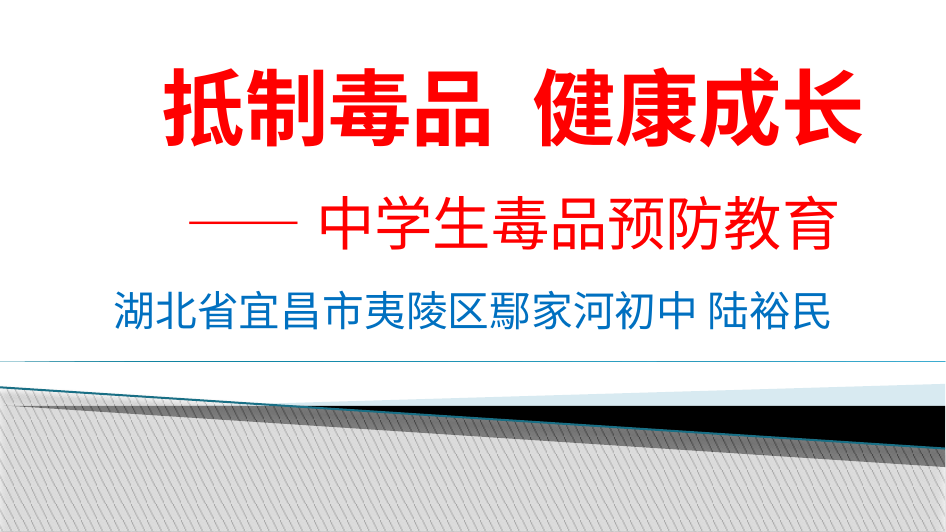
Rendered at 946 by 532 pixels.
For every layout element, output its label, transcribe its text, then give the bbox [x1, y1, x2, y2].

title 抵制毒品 健康成长 [70, 27, 875, 161]
text_box 湖北省宜昌市夷陵区鄢家河初中 陆裕民 [98, 277, 854, 343]
picture [3, 405, 946, 468]
subtitle ——中学生毒品预防教育 [82, 183, 851, 274]
